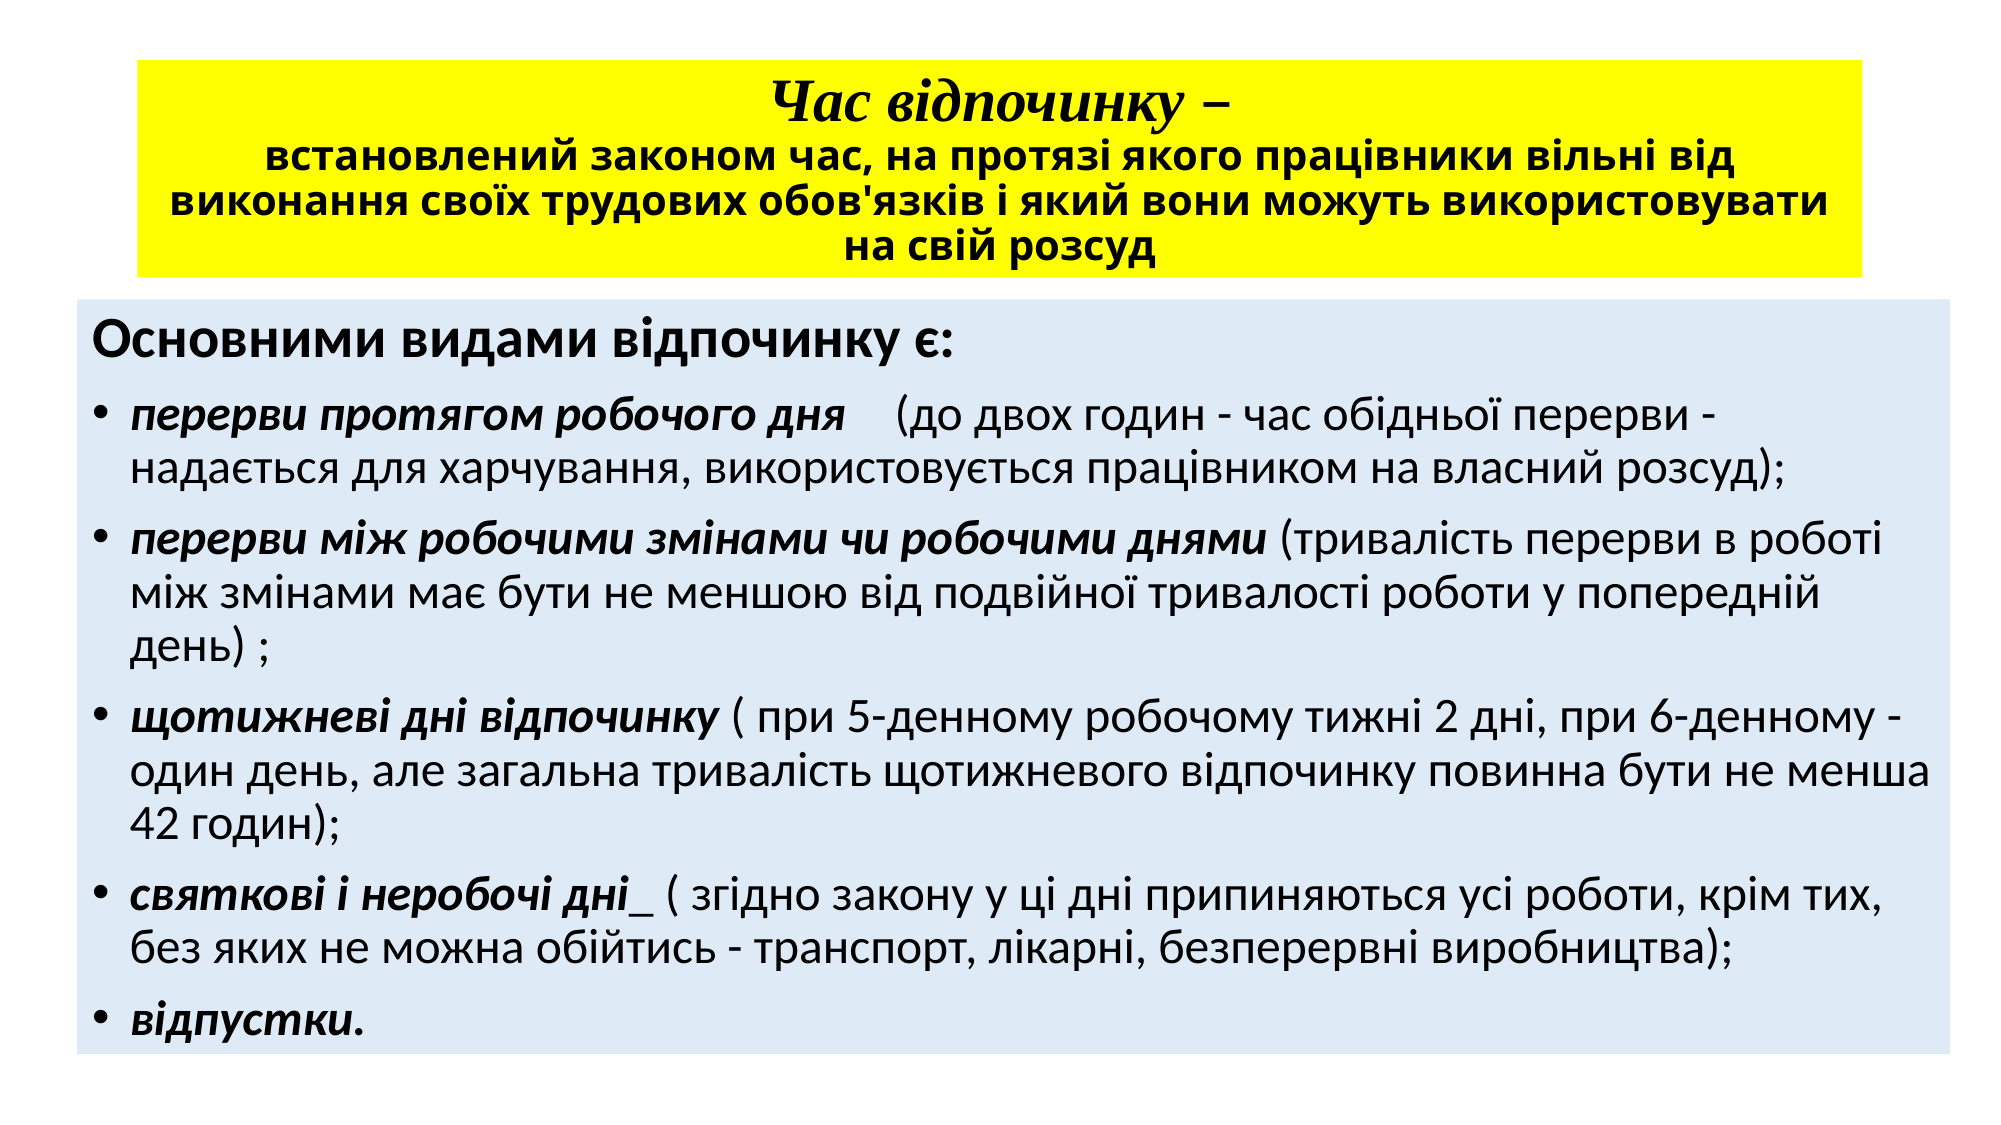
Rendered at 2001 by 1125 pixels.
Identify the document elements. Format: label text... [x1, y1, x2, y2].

list Основними видами відпочинку є: перерви протягом робочого дня (до двох годин - час обідньої перерви - надається для харчування, використовується працівником на власний розсуд); перерви між робочими змінами чи робочими днями (тривалість перерви в роботі між змінами має бути не меншою від подвійної тривалості роботи у попередній день) ; щотижневі дні відпочинку ( при 5-денному робочому тижні 2 дні, при 6-денному - один день, але загальна тривалість щотижневого відпочинку повинна бути не менша 42 годин); святкові і неробочі дні_ ( згідно закону у ці дні припиняються усі роботи, крім тих, без яких не можна обійтись - транспорт, лікарні, безперервні виробництва); відпустки. [77, 299, 1950, 1055]
title Час відпочинку – встановлений законом час, на протязі якого працівники вільні від виконання своїх трудових обов'язків і який вони можуть використовувати на свій розсуд [137, 59, 1863, 278]
